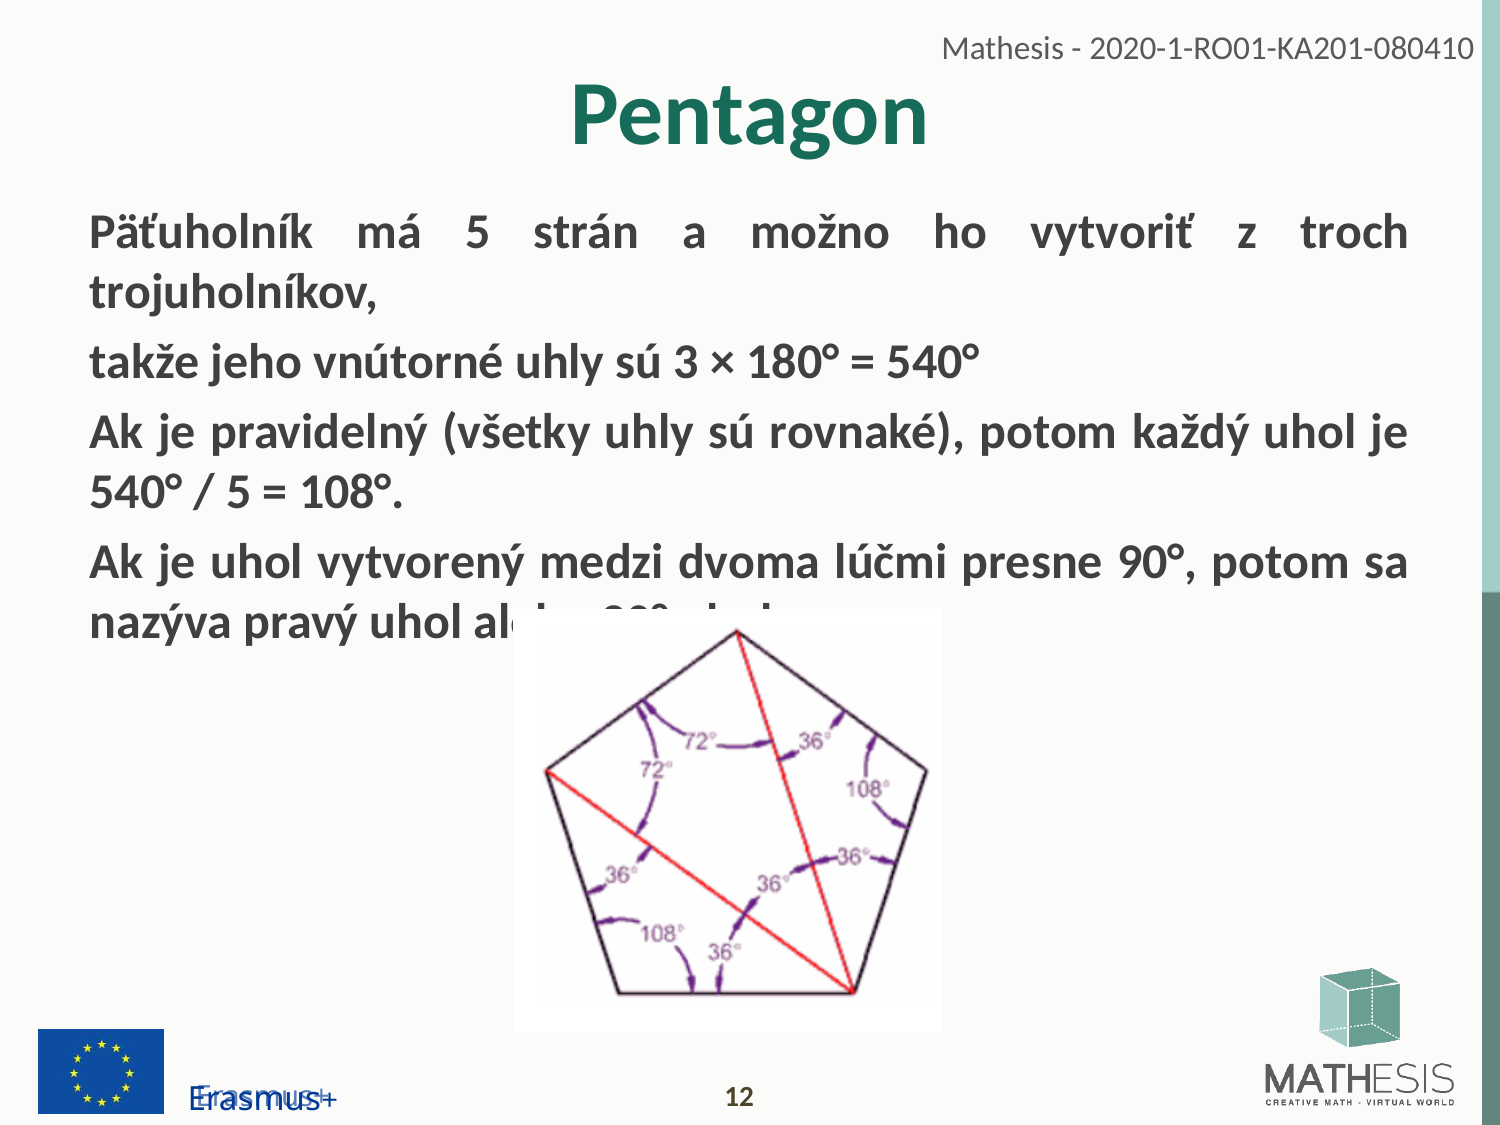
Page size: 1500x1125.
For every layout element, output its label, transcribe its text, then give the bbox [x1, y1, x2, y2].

picture [38, 1029, 164, 1114]
title Pentagon [75, 45, 1425, 191]
list Päťuholník má 5 strán a možno ho vytvoriť z troch trojuholníkov, takže jeho vnútorné uhly sú 3 × 180° = 540° Ak je pravidelný (všetky uhly sú rovnaké), potom každý uhol je 540° / 5 = 108°. Ak je uhol vytvorený medzi dvoma lúčmi presne 90°, potom sa nazýva pravý uhol alebo 90° uhol. [75, 191, 1425, 934]
picture [513, 609, 943, 1032]
